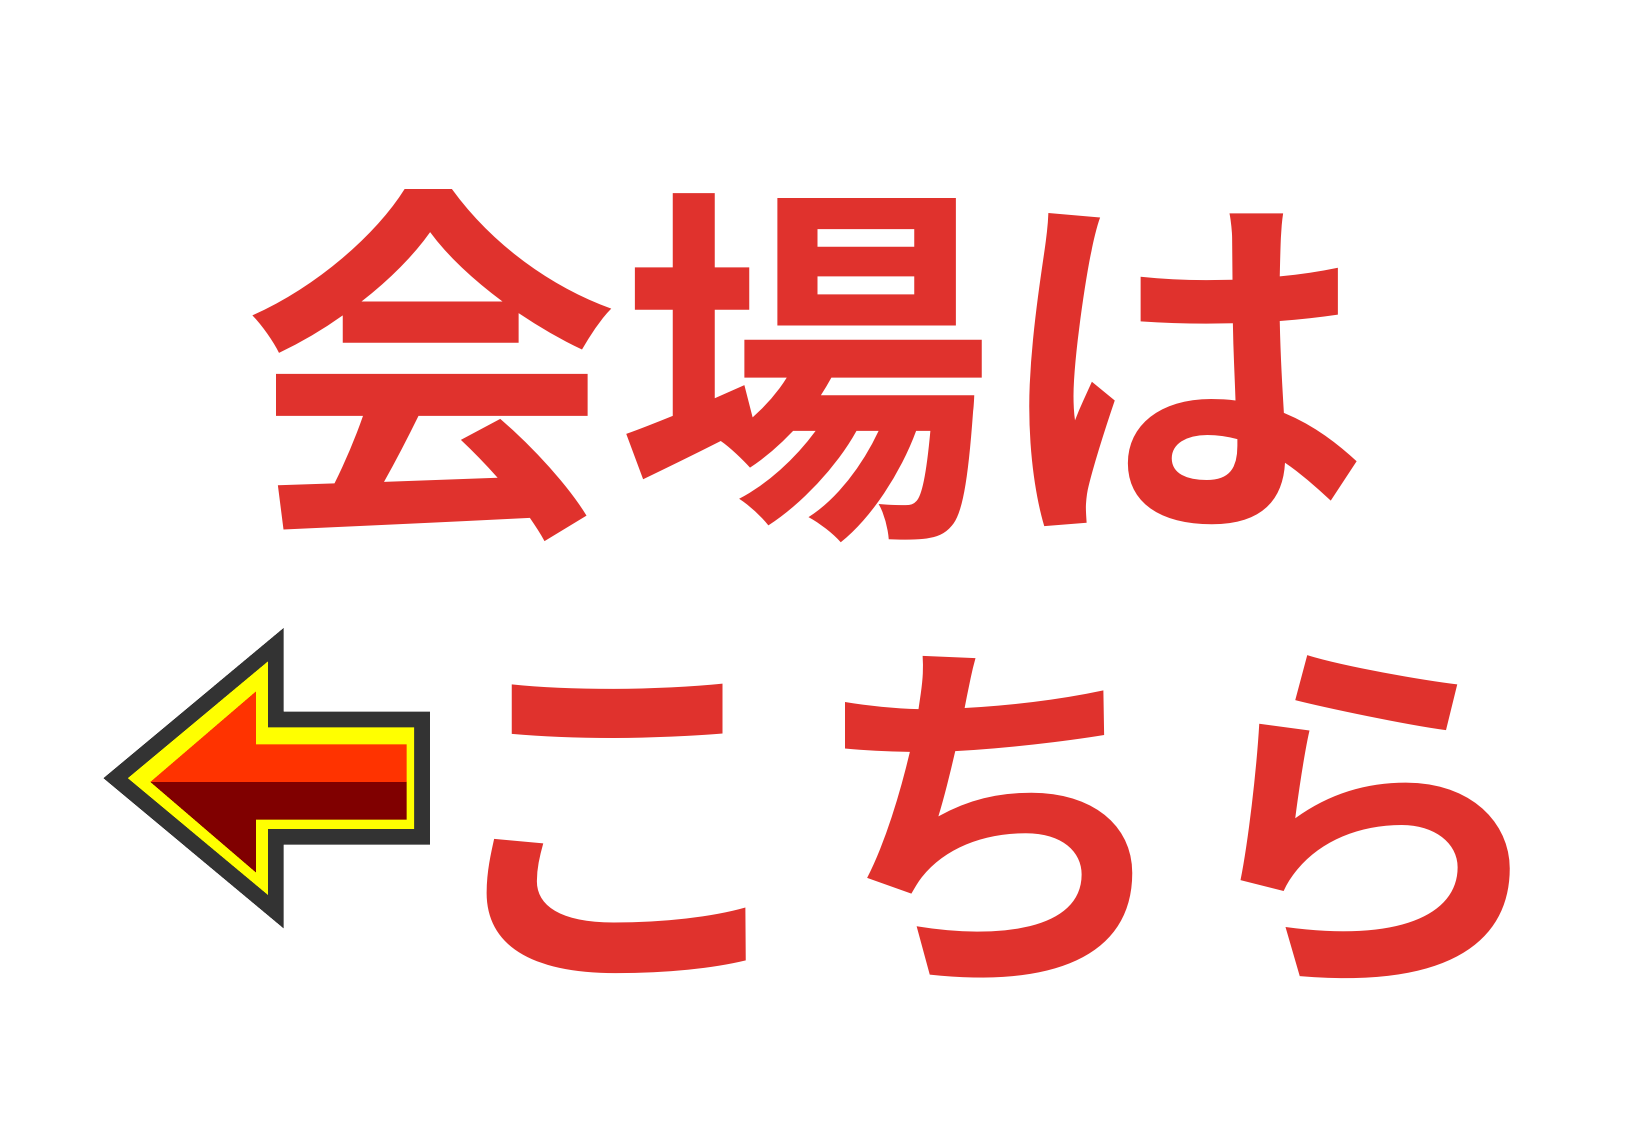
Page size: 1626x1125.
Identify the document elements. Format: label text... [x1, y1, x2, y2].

text_box 会場は こちら [21, 125, 1593, 1041]
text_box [127, 661, 415, 896]
